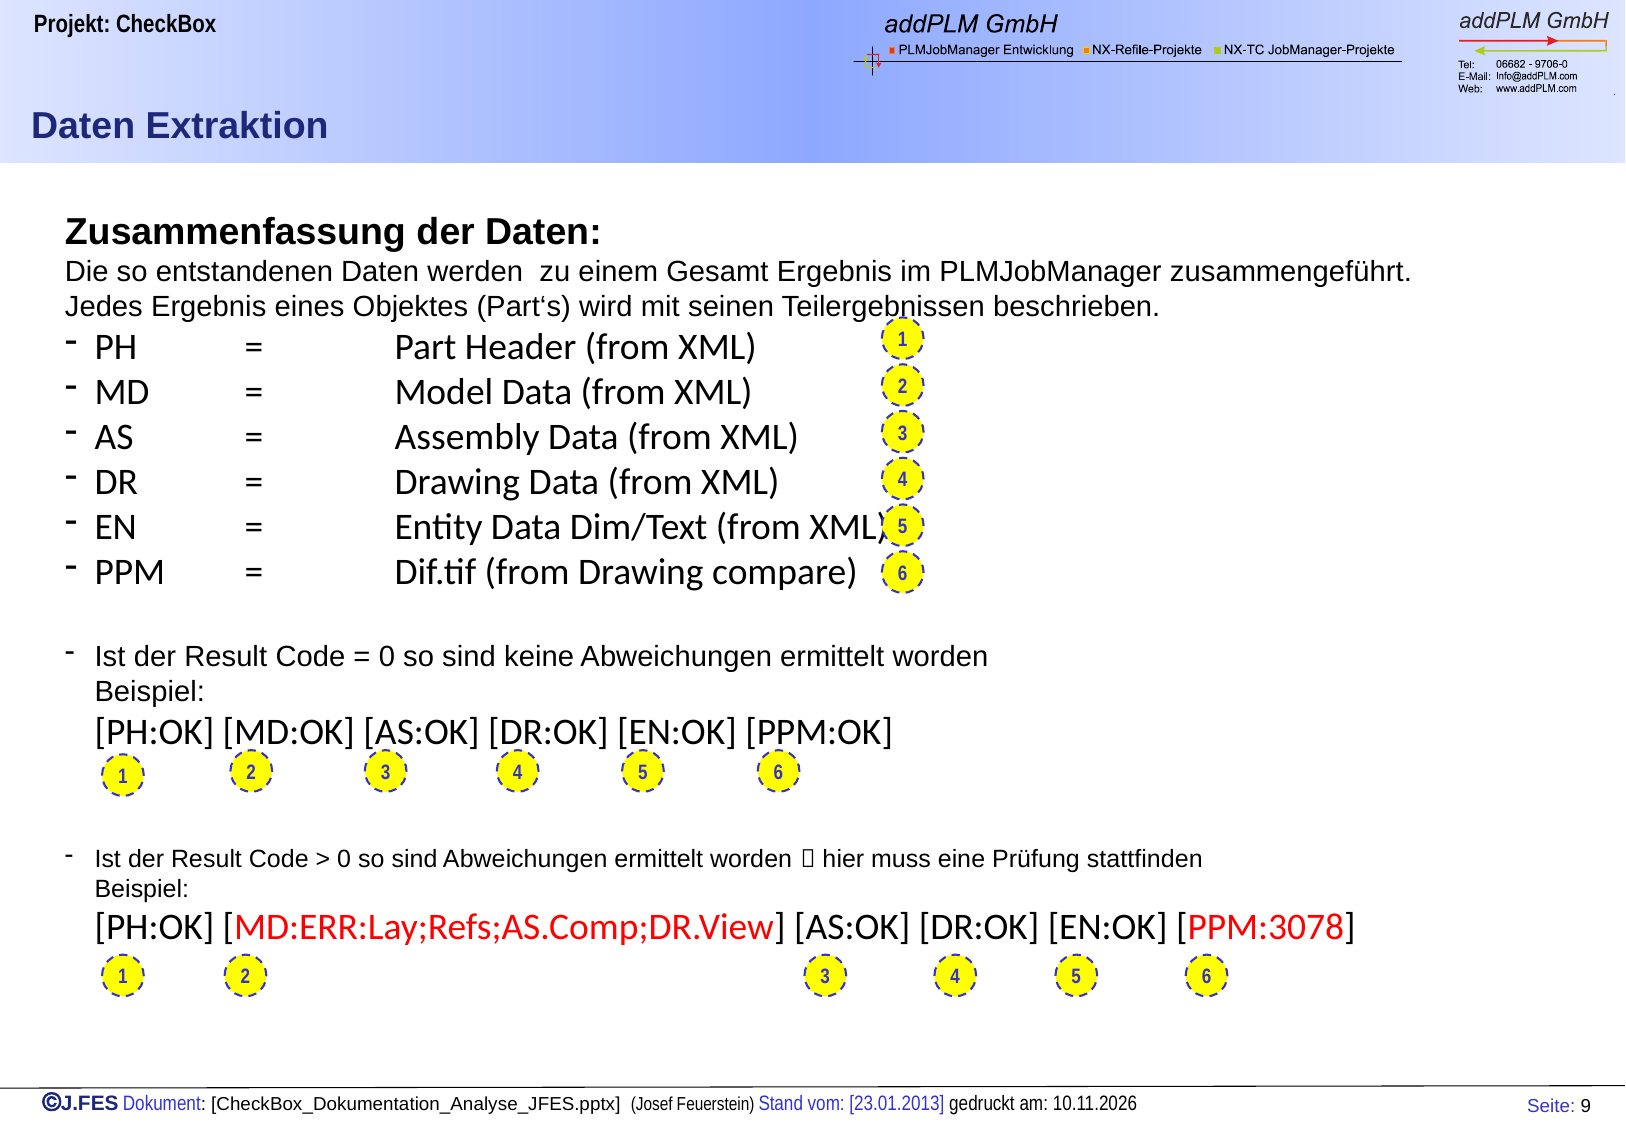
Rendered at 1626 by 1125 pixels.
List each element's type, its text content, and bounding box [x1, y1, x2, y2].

text_box 2 [224, 954, 267, 997]
text_box 5 [1055, 954, 1098, 997]
text_box 3 [804, 954, 847, 997]
text_box 4 [496, 750, 539, 792]
text_box 2 [230, 750, 273, 792]
text_box 2 [881, 364, 924, 406]
text_box 1 [102, 754, 144, 796]
text_box 6 [757, 750, 800, 792]
text_box 4 [881, 457, 924, 500]
text_box 5 [622, 750, 664, 792]
text_box 6 [1185, 954, 1228, 997]
text_box 5 [881, 504, 924, 547]
text_box 4 [934, 954, 977, 997]
text_box Zusammenfassung der Daten: Die so entstandenen Daten werden zu einem Gesamt Ergebnis im PLMJobManager zusammengeführt. Jedes Ergebnis eines Objektes (Part‘s) wird mit seinen Teilergebnissen beschrieben. PH = Part Header (from XML) MD = Model Data (from XML) AS = Assembly Data (from XML) DR = Drawing Data (from XML) EN = Entity Data Dim/Text (from XML) PPM = Dif.tif (from Drawing compare) Ist der Result Code = 0 so sind keine Abweichungen ermittelt worden Beispiel: [PH:OK] [MD:OK] [AS:OK] [DR:OK] [EN:OK] [PPM:OK] Ist der Result Code > 0 so sind Abweichungen ermittelt worden  hier muss eine Prüfung stattfinden Beispiel: [PH:OK] [MD:ERR:Lay;Refs;AS.Comp;DR.View] [AS:OK] [DR:OK] [EN:OK] [PPM:3078] [50, 199, 1495, 955]
text_box 3 [881, 410, 924, 453]
title Daten Extraktion [30, 73, 1600, 148]
text_box 1 [102, 954, 144, 997]
text_box 6 [881, 551, 924, 593]
text_box 3 [364, 750, 407, 792]
text_box 1 [881, 317, 924, 360]
